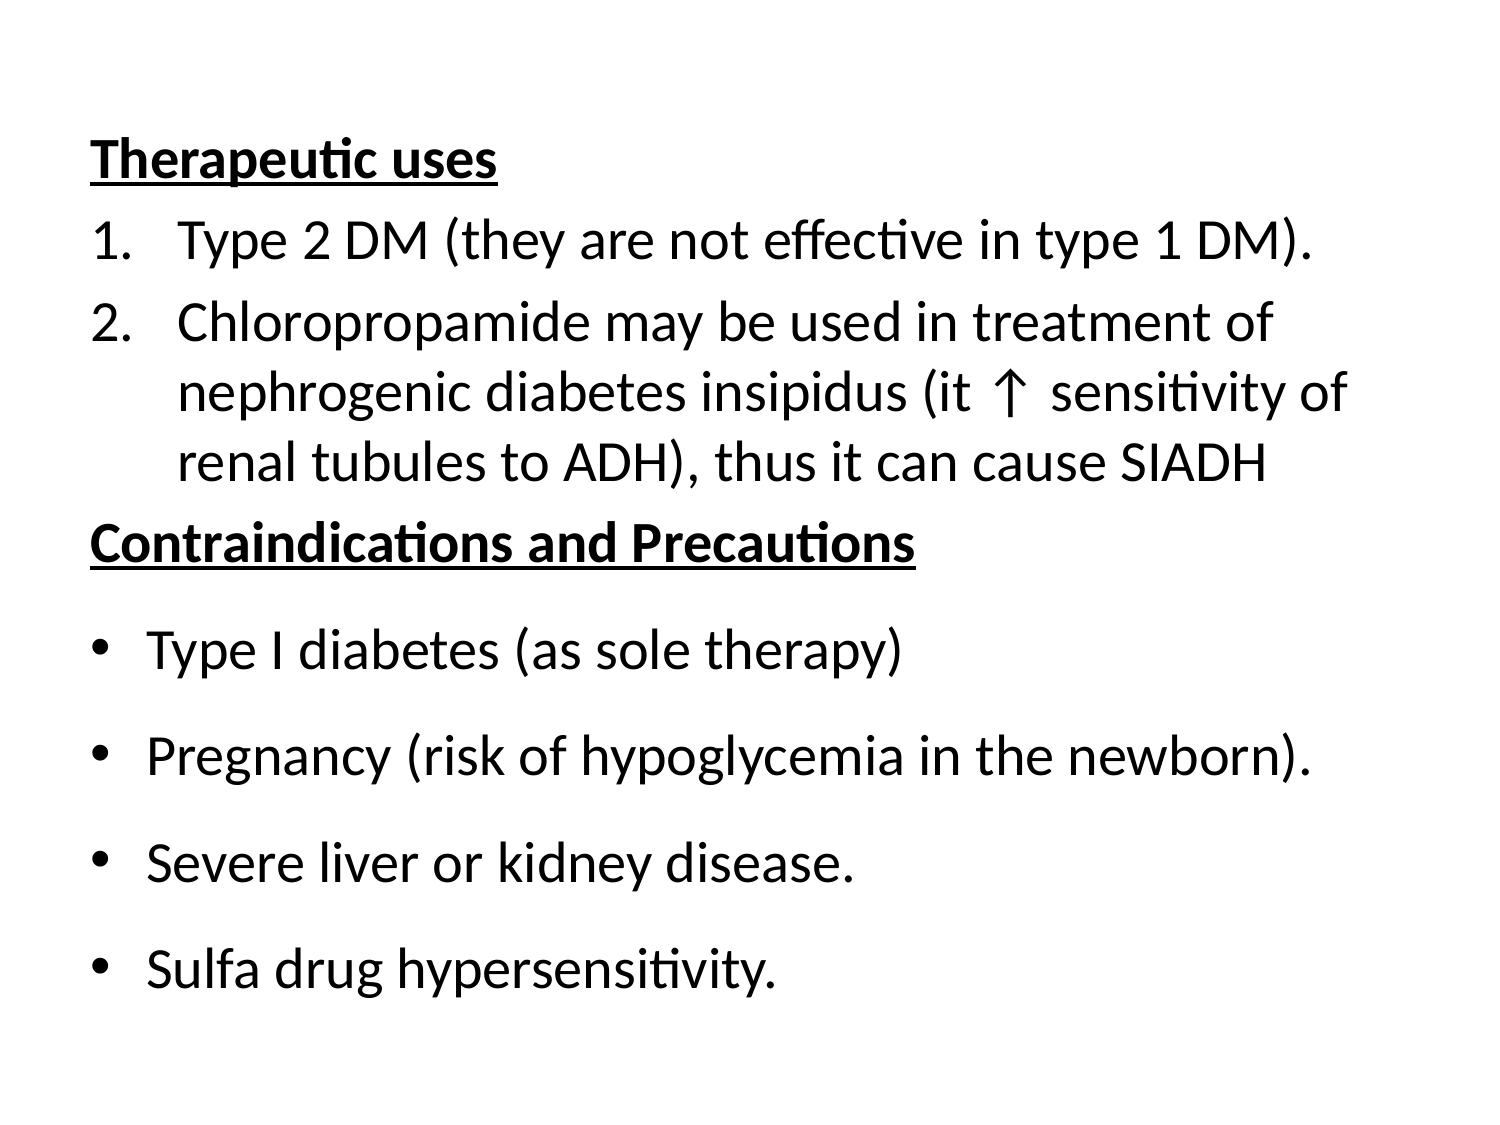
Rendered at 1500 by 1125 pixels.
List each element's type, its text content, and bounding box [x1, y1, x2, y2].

list Therapeutic uses Type 2 DM (they are not effective in type 1 DM). Chloropropamide may be used in treatment of nephrogenic diabetes insipidus (it ↑ sensitivity of renal tubules to ADH), thus it can cause SIADH Contraindications and Precautions Type I diabetes (as sole therapy) Pregnancy (risk of hypoglycemia in the newborn). Severe liver or kidney disease. Sulfa drug hypersensitivity. [75, 112, 1425, 1075]
